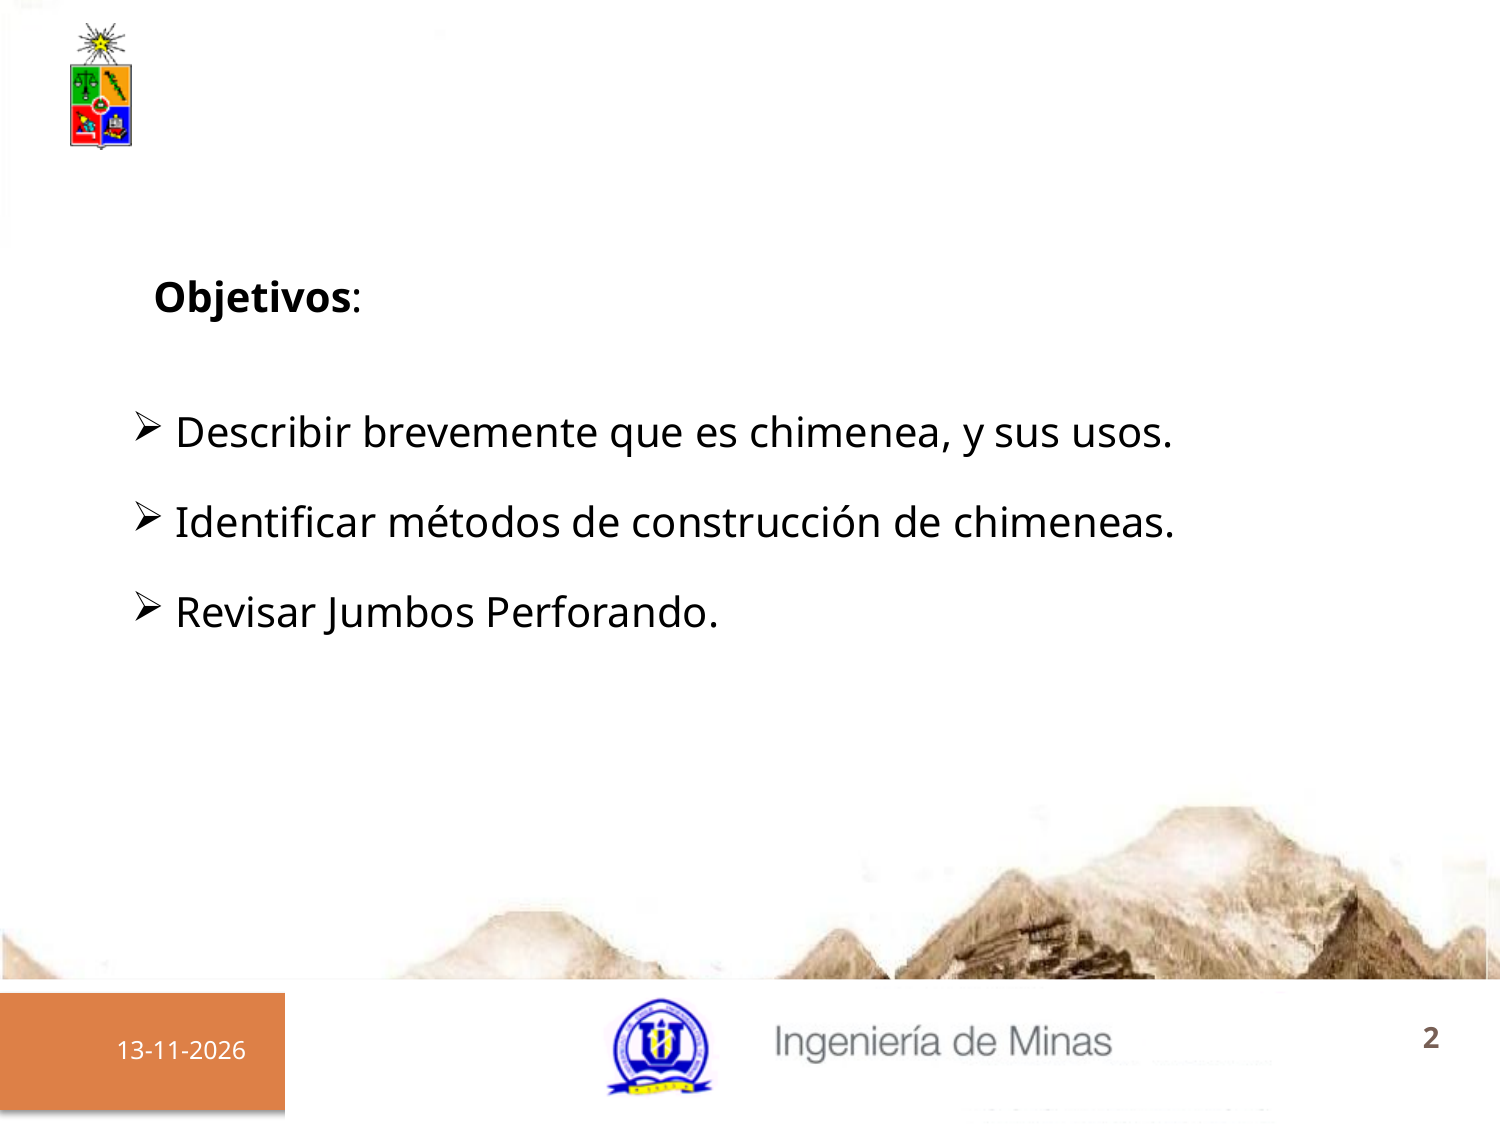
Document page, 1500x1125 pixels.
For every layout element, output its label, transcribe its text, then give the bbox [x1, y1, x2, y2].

picture [285, 980, 1500, 1125]
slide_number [12, 995, 279, 1108]
picture [0, 0, 1500, 979]
text_box Objetivos: Describir brevemente que es chimenea, y sus usos. Identificar métodos de construcción de chimeneas. Revisar Jumbos Perforando. [117, 269, 1395, 690]
